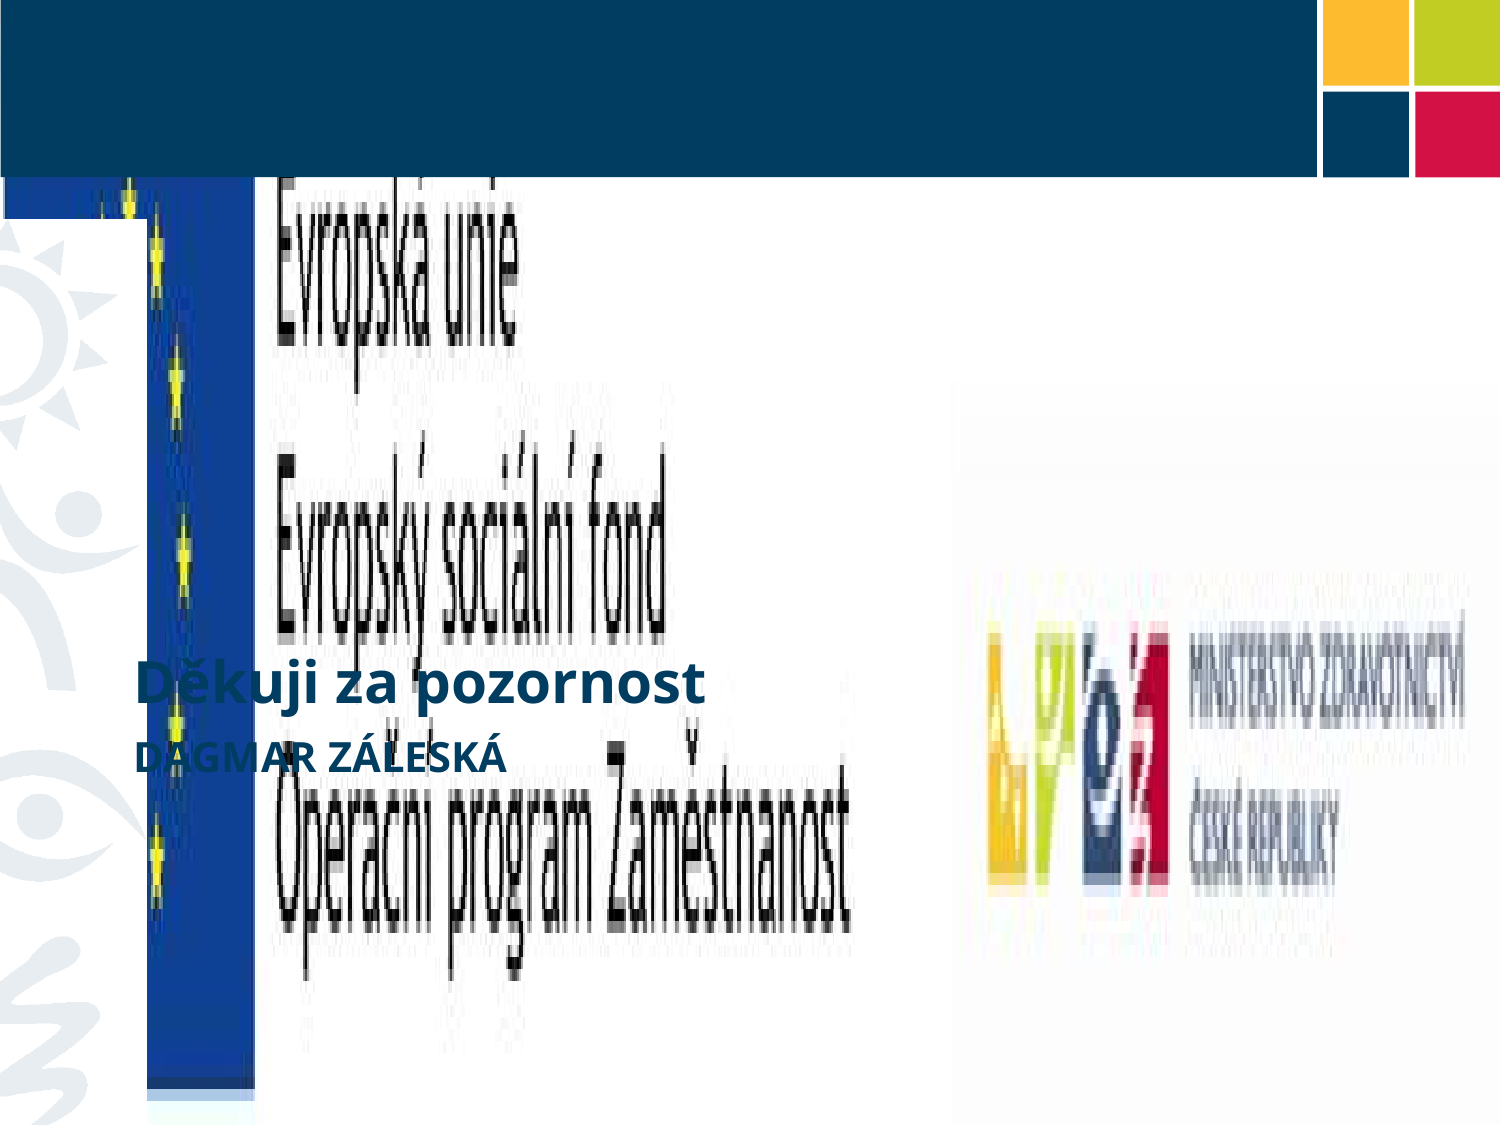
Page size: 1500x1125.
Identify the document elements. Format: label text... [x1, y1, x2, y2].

title Dagmar Záleská [118, 723, 1394, 947]
picture [0, 0, 1500, 1125]
list Děkuji za pozornost [118, 476, 1394, 723]
